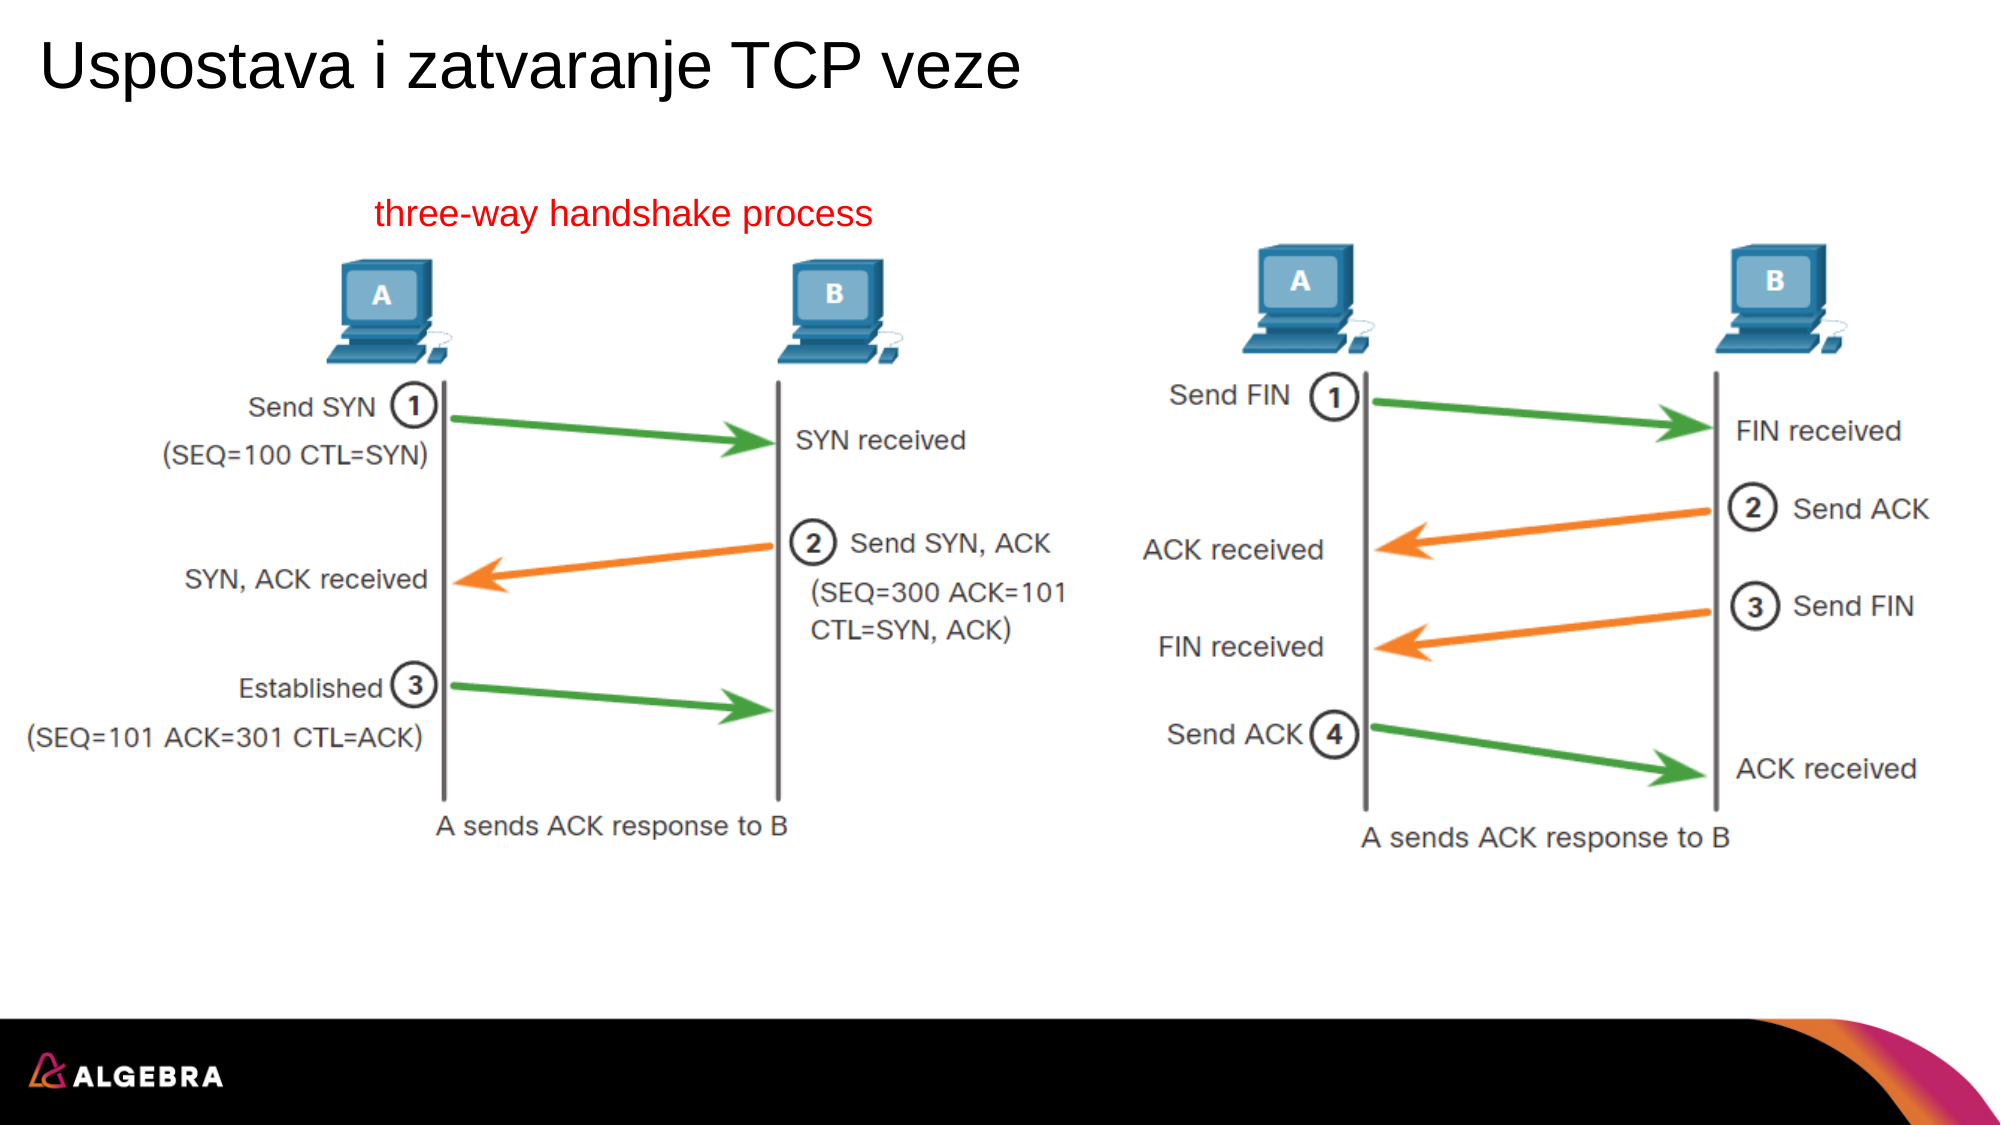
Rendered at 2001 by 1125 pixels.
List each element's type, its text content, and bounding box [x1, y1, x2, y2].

picture [0, 0, 2001, 1125]
title Uspostava i zatvaranje TCP veze [39, 23, 1813, 108]
text_box three-way handshake process [359, 181, 889, 242]
